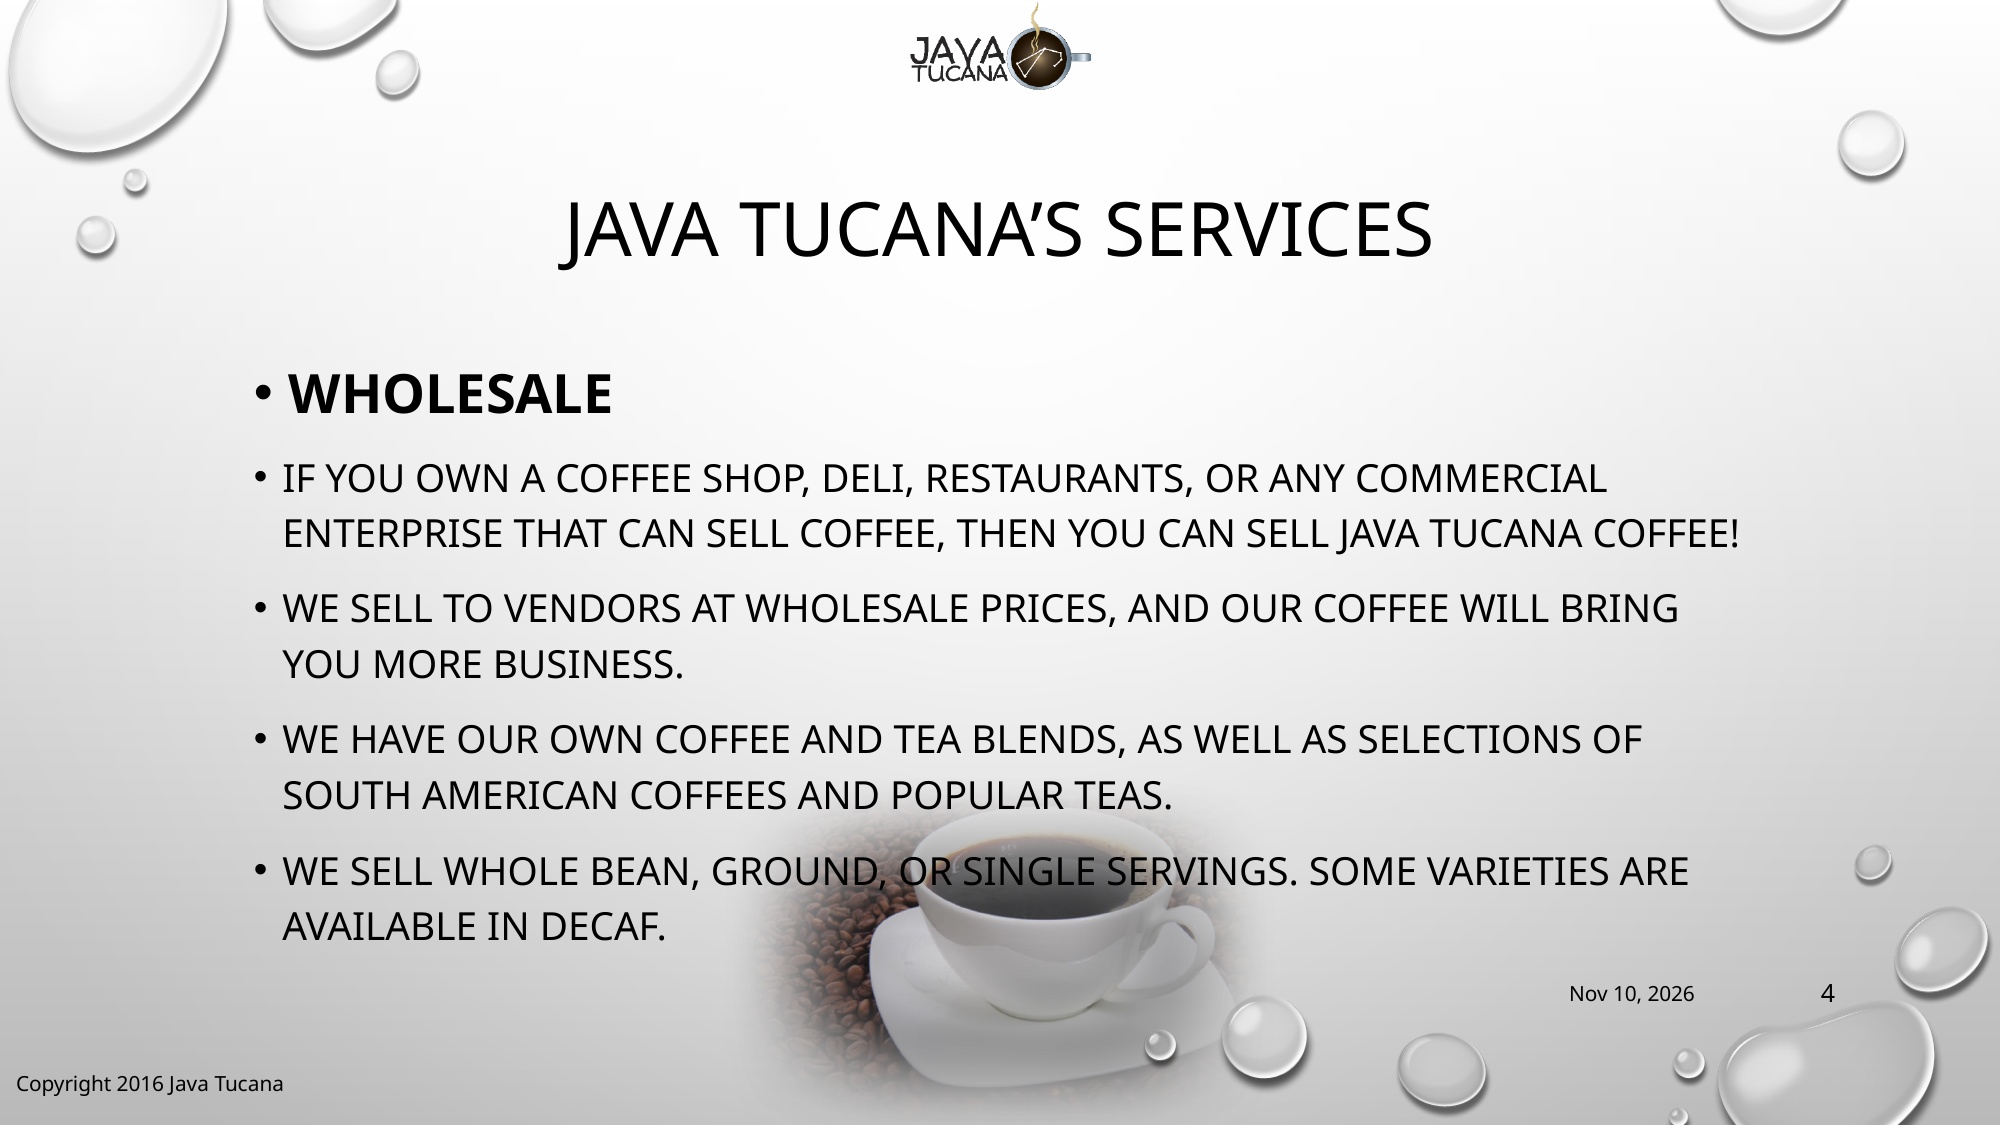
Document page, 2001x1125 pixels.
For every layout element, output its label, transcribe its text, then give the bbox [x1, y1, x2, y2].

picture [0, 0, 2000, 1125]
list Wholesale If you own a coffee shop, deli, restaurants, or any commercial enterprise that can sell coffee, then you can sell Java Tucana coffee! We sell to vendors at wholesale prices, and our coffee will bring you more business. We have our own coffee and tea blends, as well as selections of South American coffees and popular teas. We sell whole bean, ground, or single servings. Some varieties are available in decaf. [238, 339, 1772, 1000]
footer Copyright 2016 Java Tucana [1, 1055, 1096, 1116]
slide_number 4 [1724, 965, 1851, 1025]
slide_number 8-Feb-16 [1259, 965, 1710, 1025]
title Java Tucana’s Services [149, 101, 1851, 364]
